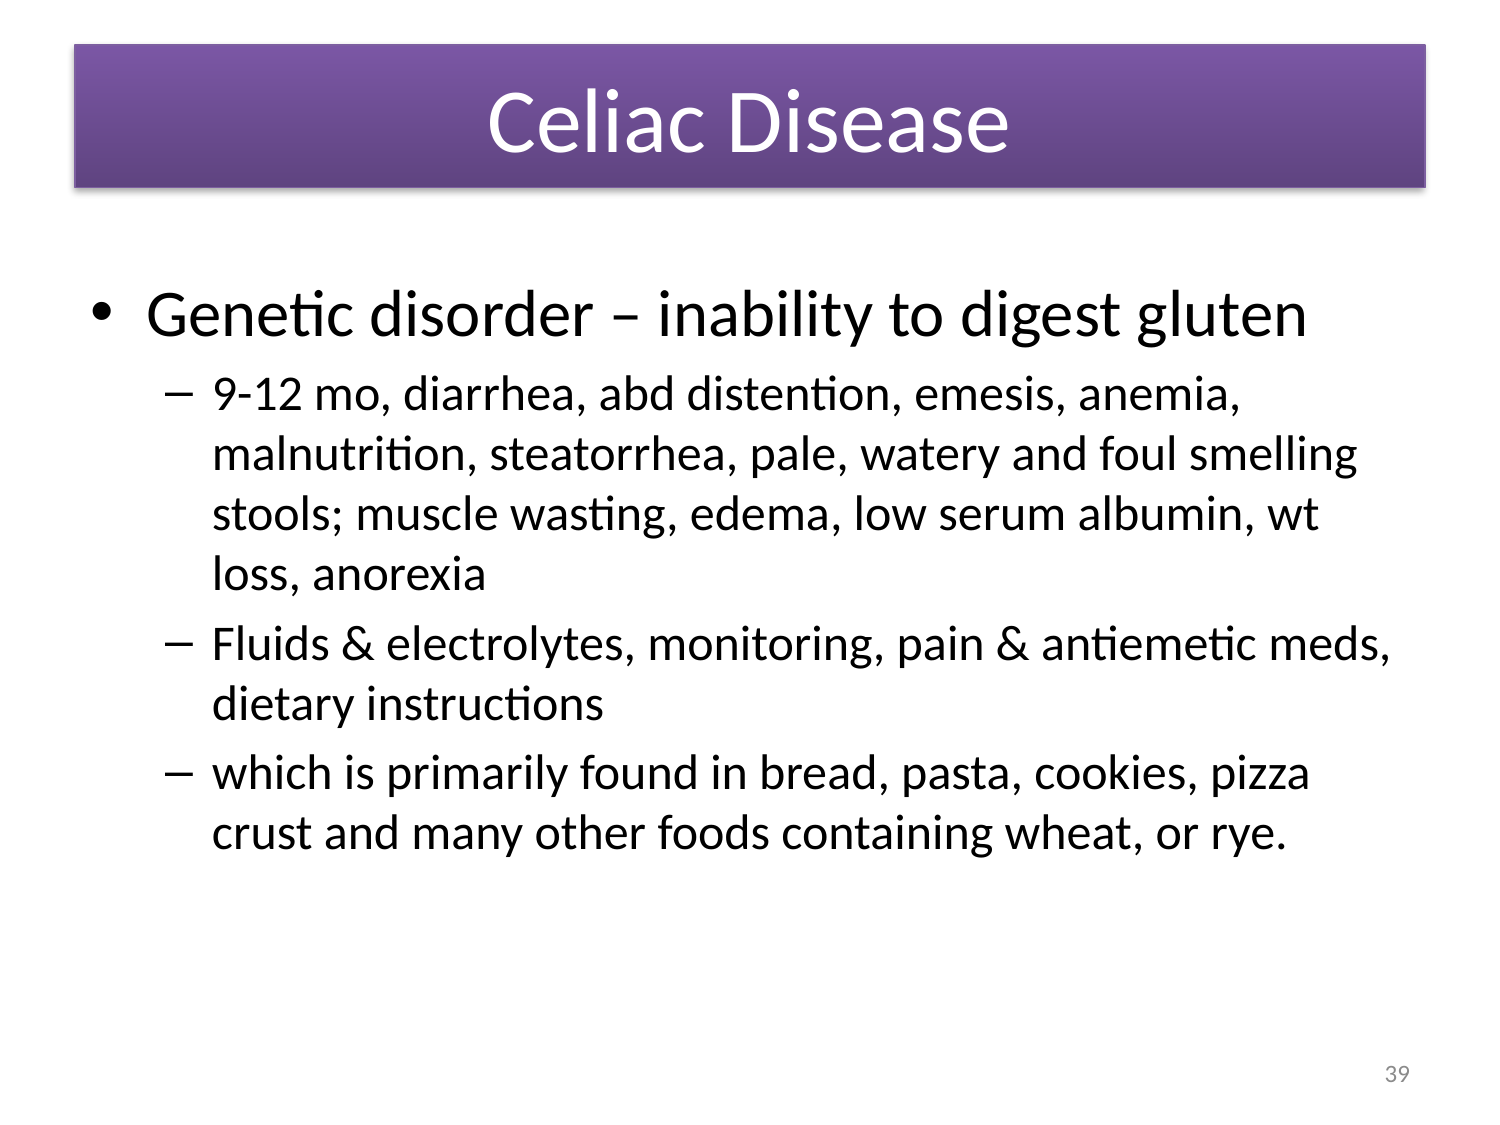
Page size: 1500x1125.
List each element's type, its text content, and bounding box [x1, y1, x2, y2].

list Genetic disorder – inability to digest gluten 9-12 mo, diarrhea, abd distention, emesis, anemia, malnutrition, steatorrhea, pale, watery and foul smelling stools; muscle wasting, edema, low serum albumin, wt loss, anorexia Fluids & electrolytes, monitoring, pain & antiemetic meds, dietary instructions which is primarily found in bread, pasta, cookies, pizza crust and many other foods containing wheat, or rye. [75, 262, 1425, 1005]
title Celiac Disease [74, 44, 1426, 188]
slide_number 39 [1074, 1042, 1425, 1103]
